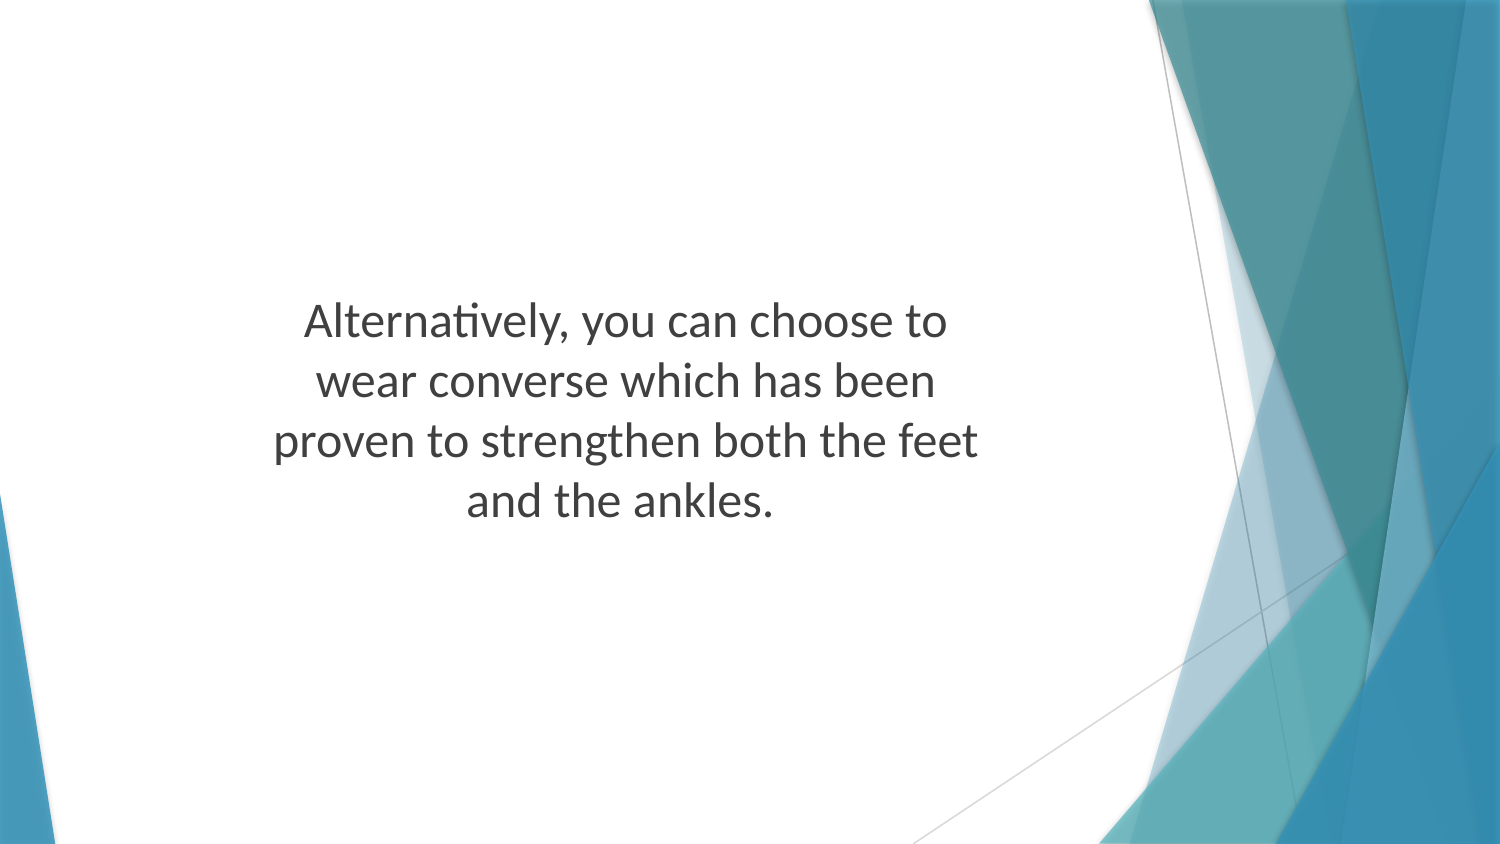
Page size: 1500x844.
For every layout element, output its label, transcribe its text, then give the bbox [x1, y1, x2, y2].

list Alternatively, you can choose to wear converse which has been proven to strengthen both the feet and the ankles. [253, 280, 998, 647]
